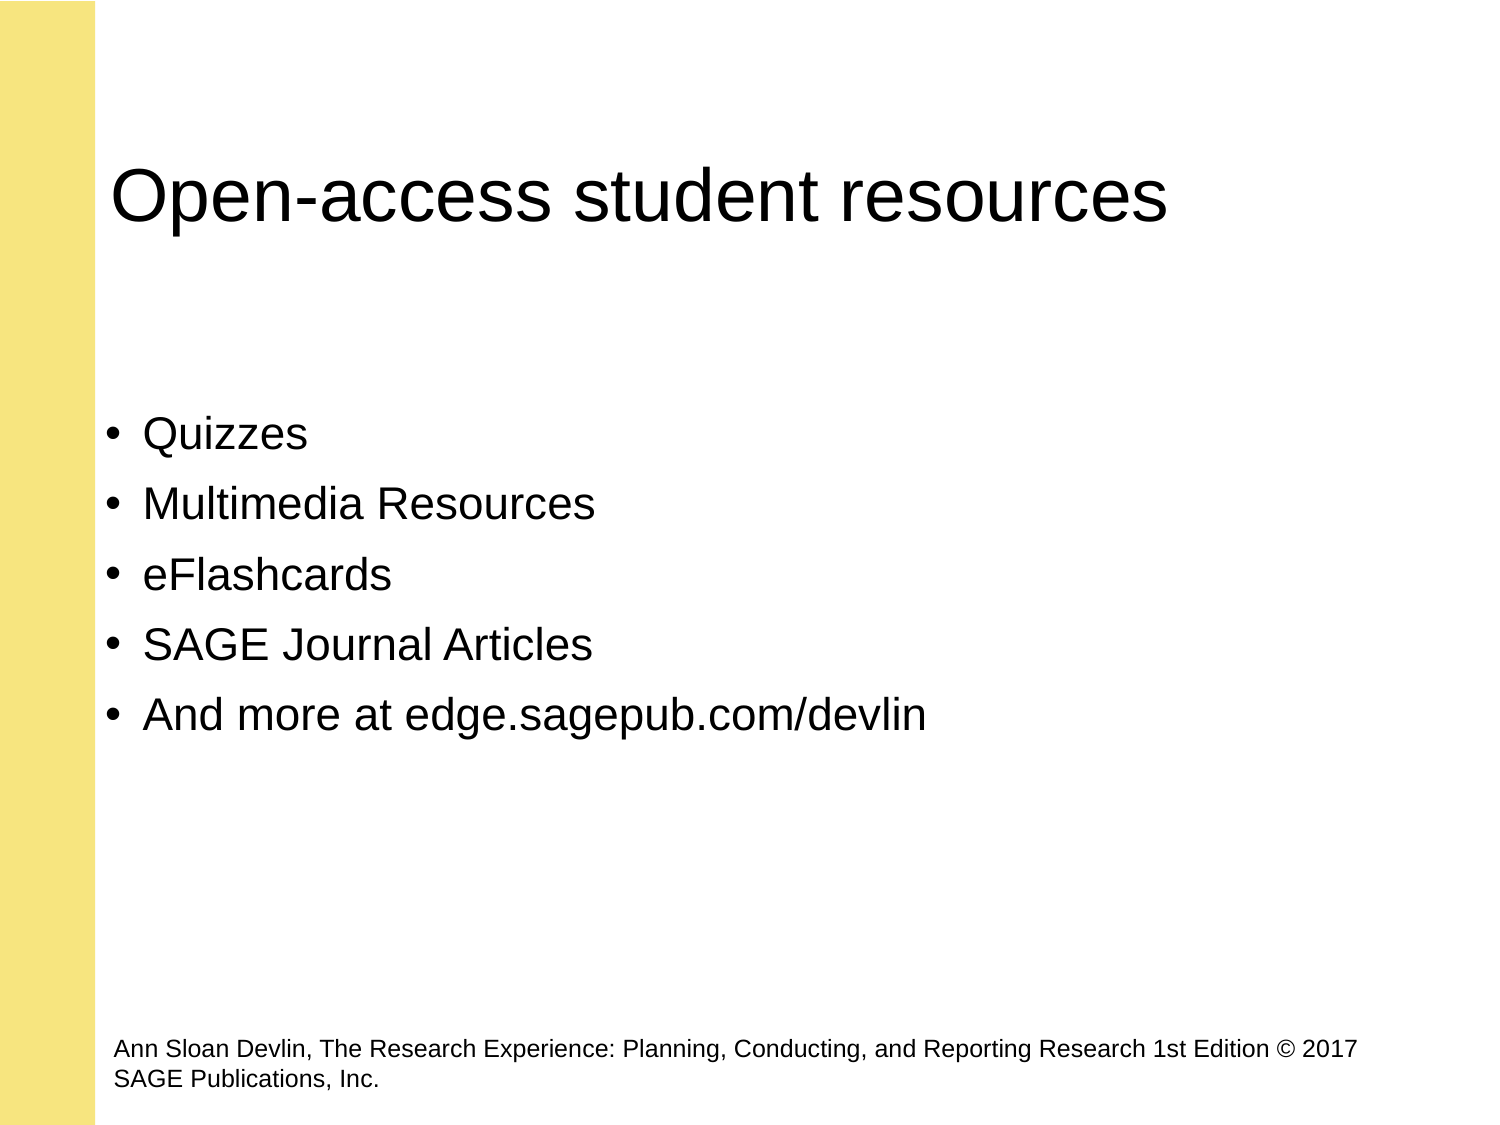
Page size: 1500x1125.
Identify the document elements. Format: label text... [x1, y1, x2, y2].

picture [0, 1, 96, 1125]
list Quizzes Multimedia Resources eFlashcards SAGE Journal Articles And more at edge.sagepub.com/devlin [90, 402, 1328, 809]
title Open-access student resources [95, 130, 1334, 265]
